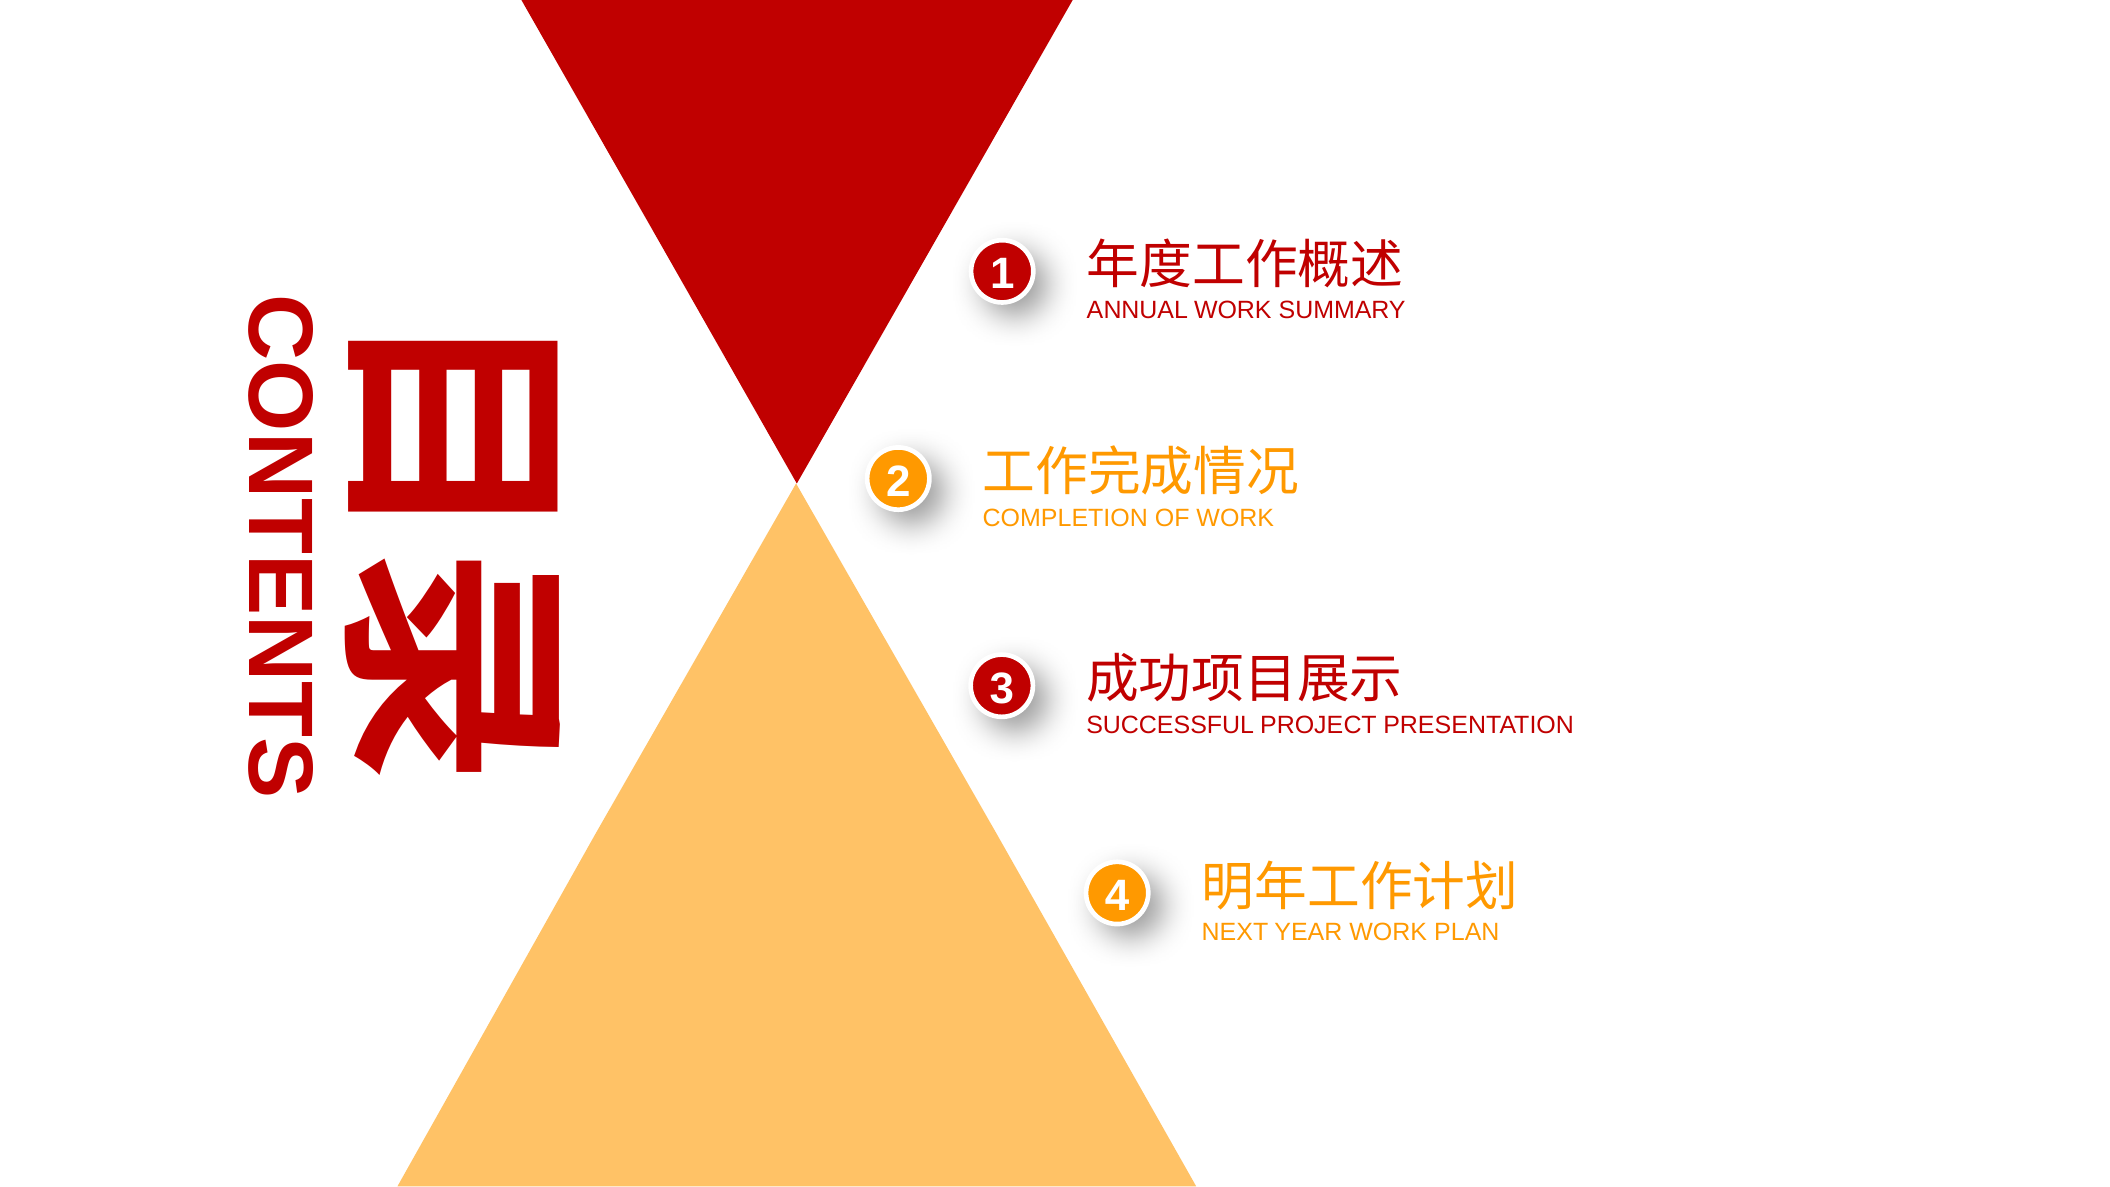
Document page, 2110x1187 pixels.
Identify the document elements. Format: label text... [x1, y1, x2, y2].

text_box 1 [970, 239, 1035, 304]
text_box [521, 0, 1073, 484]
text_box 4 [1084, 860, 1150, 926]
text_box CONTENTS [231, 276, 342, 818]
text_box [397, 483, 1197, 1187]
text_box 2 [866, 446, 931, 511]
text_box 目录 [318, 235, 609, 859]
text_box 3 [969, 653, 1034, 718]
